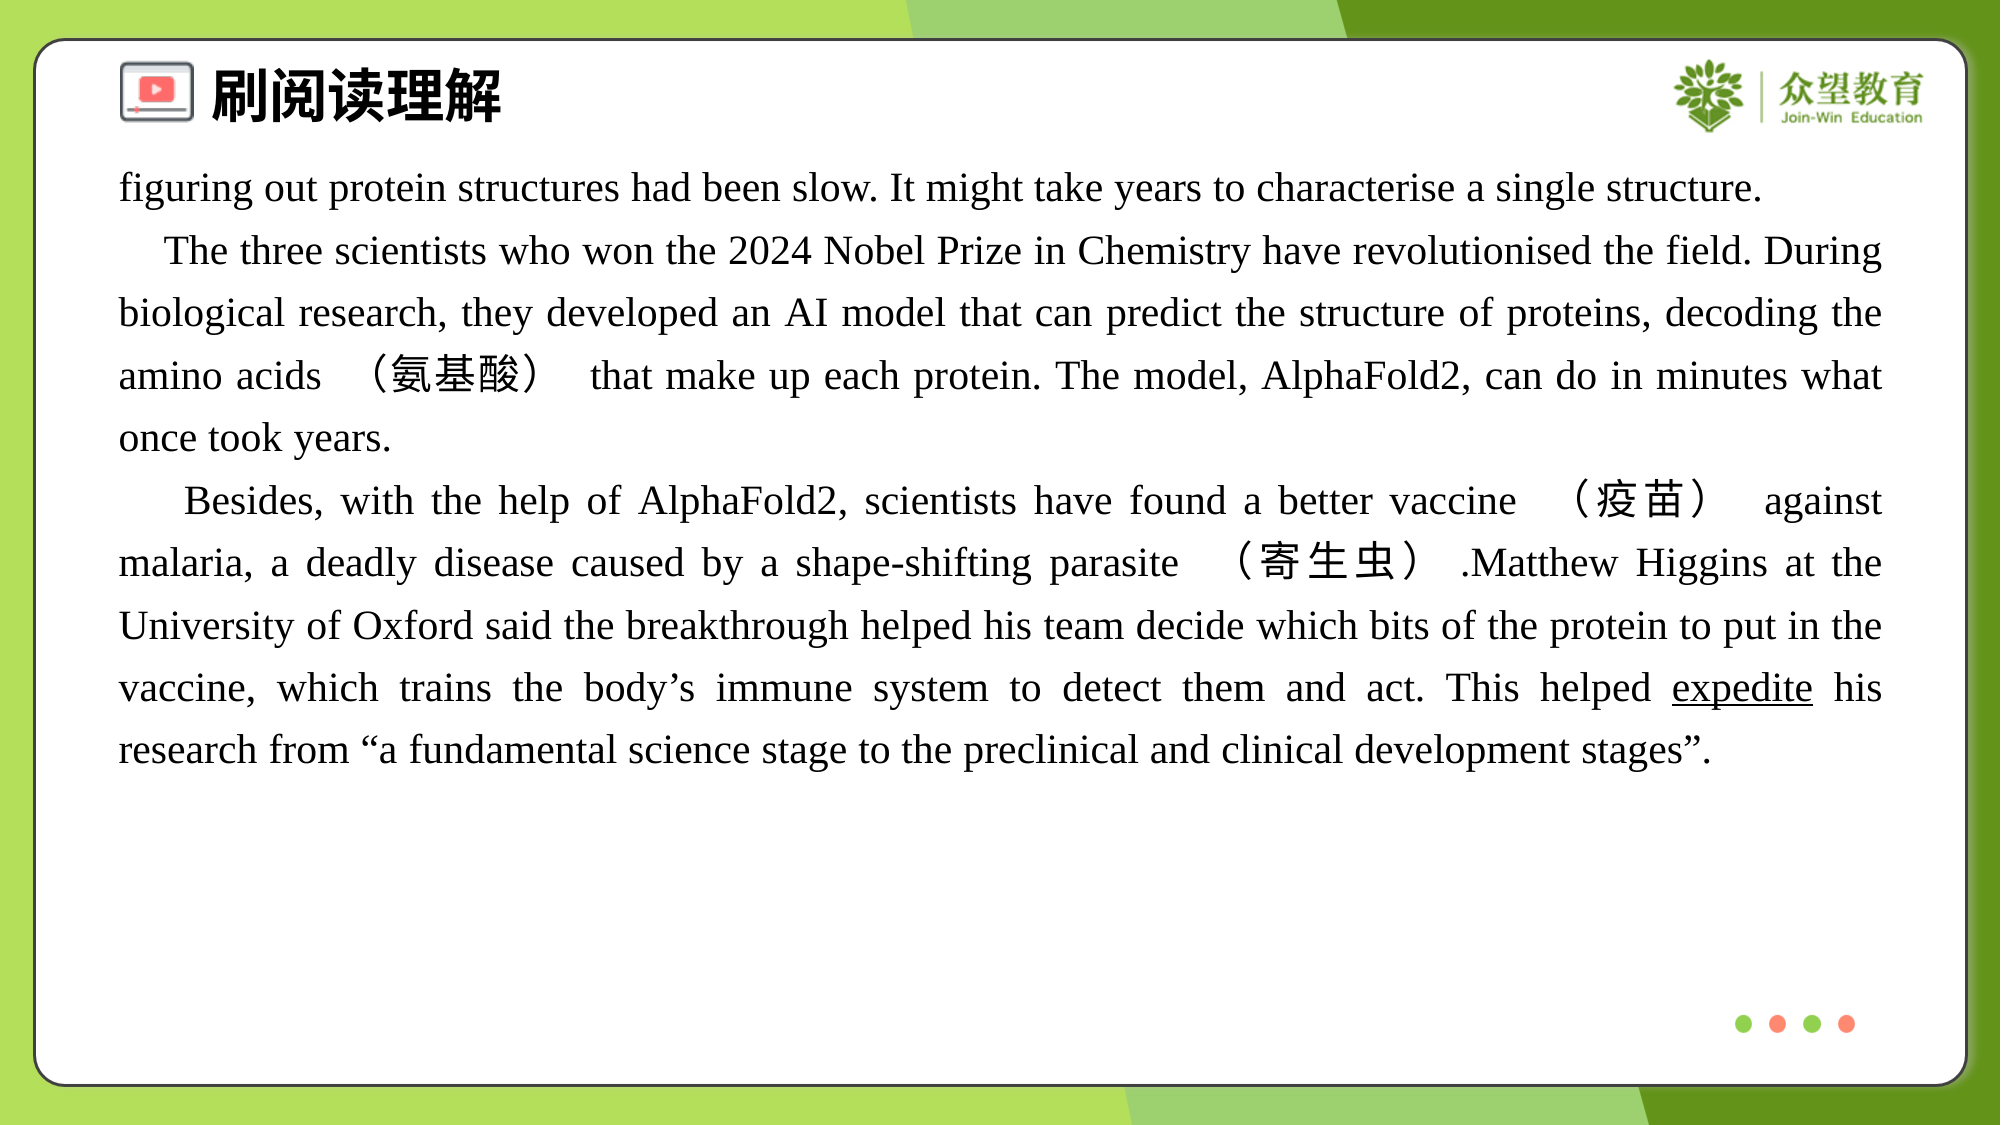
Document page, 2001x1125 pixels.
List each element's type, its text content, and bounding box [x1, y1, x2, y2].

text_box figuring out protein structures had been slow. It might take years to characterise a single structure. The three scientists who won the 2024 Nobel Prize in Chemistry have revolutionised the field. During biological research, they developed an AI model that can predict the structure of proteins, decoding the amino acids （氨基酸） that make up each protein. The model, AlphaFold2, can do in minutes what once took years. Besides, with the help of AlphaFold2, scientists have found a better vaccine （疫苗） against malaria, a deadly disease caused by a shape-shifting parasite （寄生虫）.Matthew Higgins at the University of Oxford said the breakthrough helped his team decide which bits of the protein to put in the vaccine, which trains the body’s immune system to detect them and act. This helped expedite his research from “a fundamental science stage to the preclinical and clinical development stages”. [118, 147, 1883, 898]
picture [0, 0, 2000, 1125]
